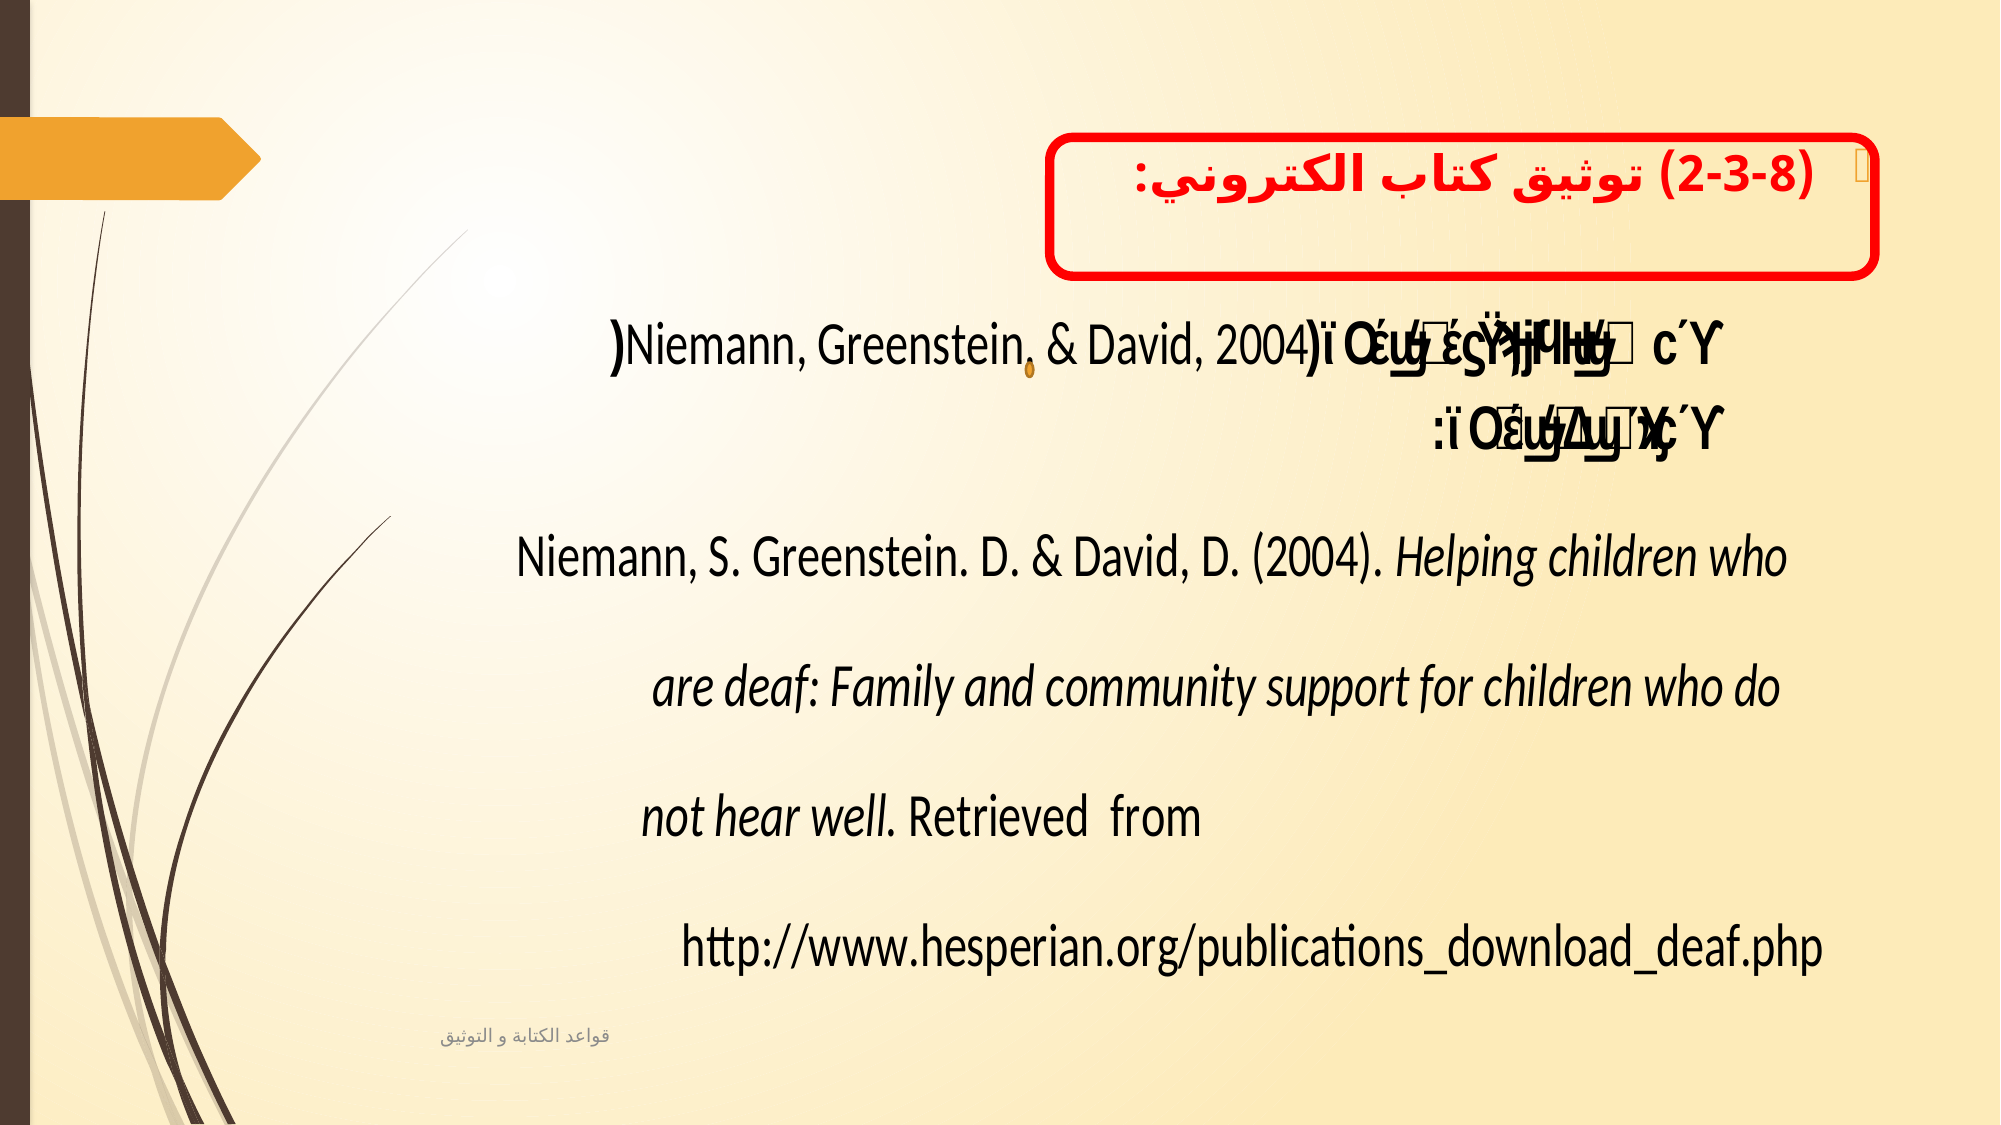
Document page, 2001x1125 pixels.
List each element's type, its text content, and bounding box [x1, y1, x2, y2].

text_box [1048, 136, 1877, 278]
list (2-3-8) توثيق كتاب الكتروني: [424, 133, 1888, 1007]
footer قواعد الكتابة و التوثيق [424, 1006, 1675, 1067]
picture [457, 305, 1826, 1037]
